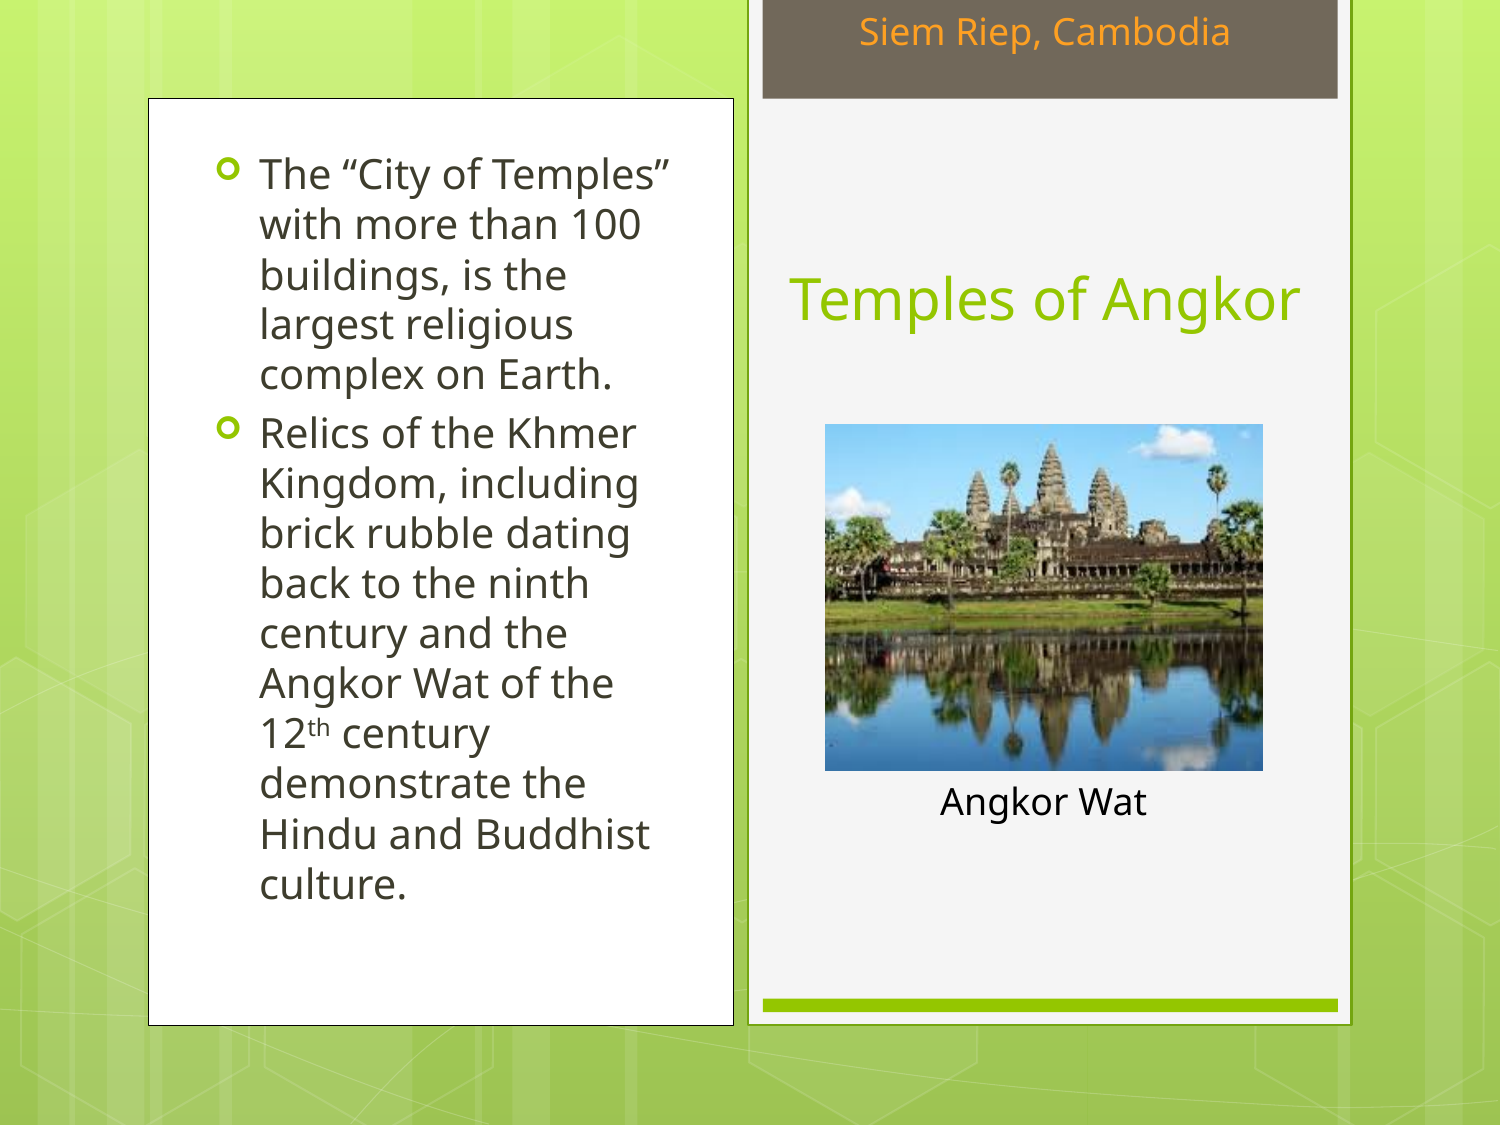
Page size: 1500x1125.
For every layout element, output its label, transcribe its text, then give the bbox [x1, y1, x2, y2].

list Siem Riep, Cambodia [774, 0, 1317, 72]
list The “City of Temples” with more than 100 buildings, is the largest religious complex on Earth. Relics of the Khmer Kingdom, including brick rubble dating back to the ninth century and the Angkor Wat of the 12th century demonstrate the Hindu and Buddhist culture. [187, 140, 695, 986]
picture [824, 424, 1263, 771]
text_box Angkor Wat [849, 781, 1238, 830]
title Temples of Angkor [774, 99, 1317, 340]
